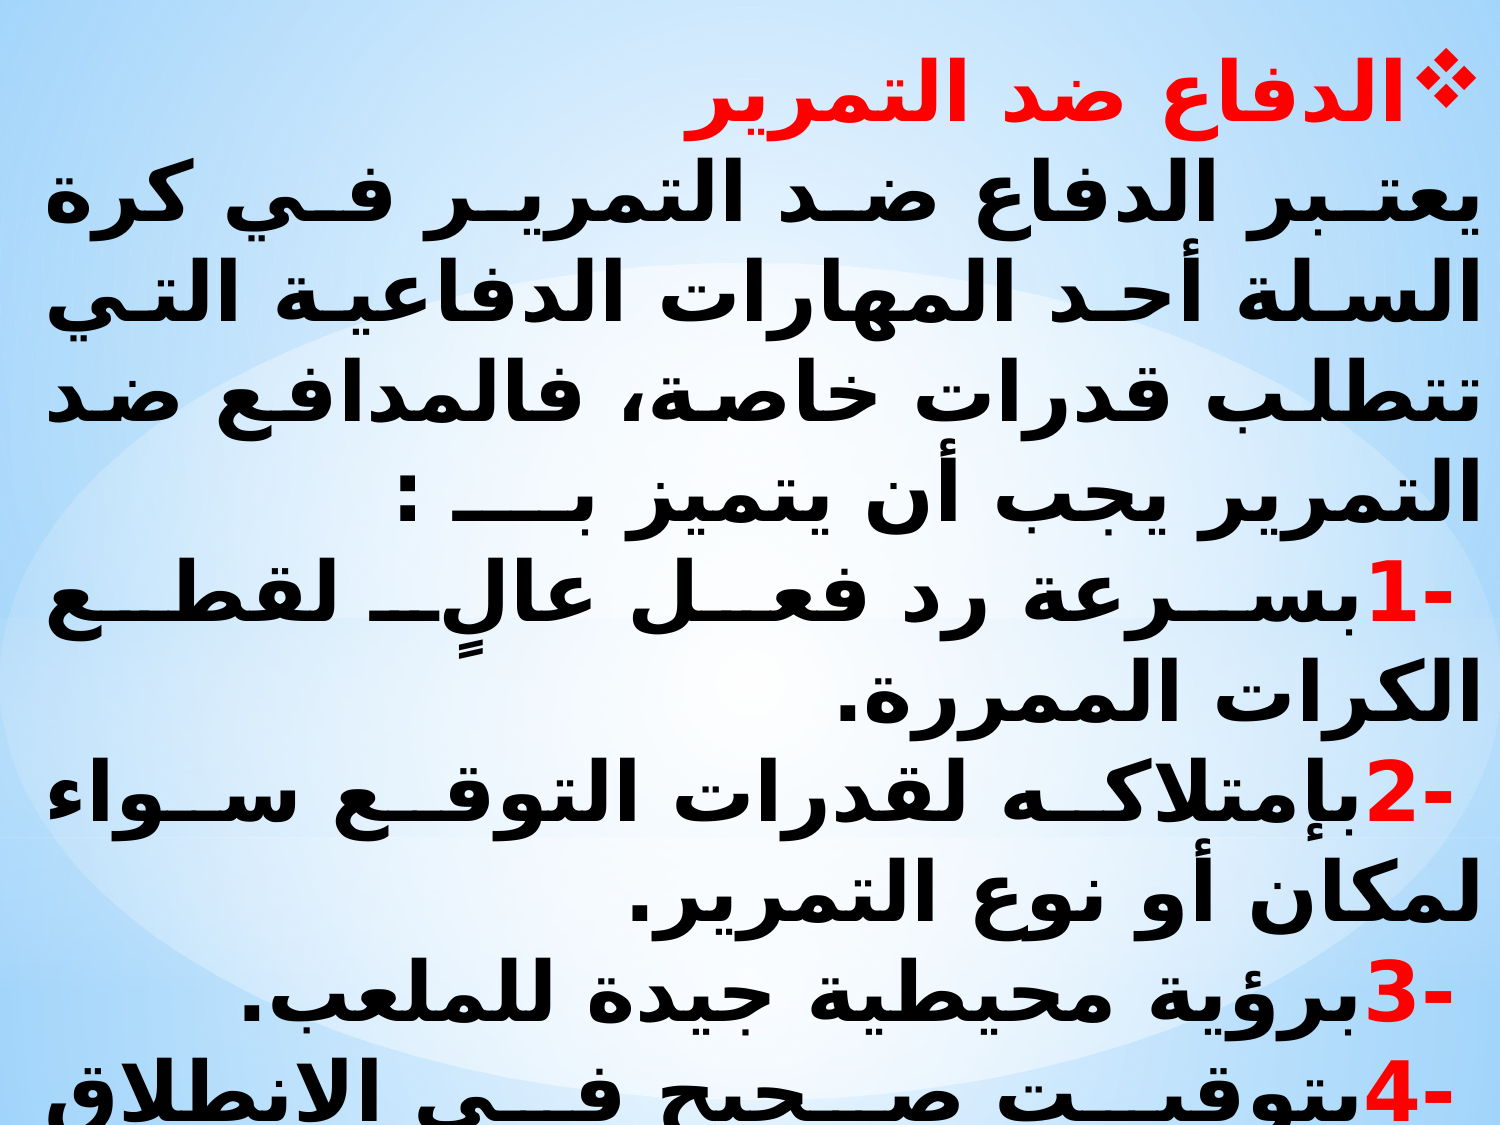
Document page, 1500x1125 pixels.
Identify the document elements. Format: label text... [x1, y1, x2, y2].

text_box الدفاع ضد التمرير يعتبر الدفاع ضد التمرير في كرة السلة أحد المهارات الدفاعية التي تتطلب قدرات خاصة، فالمدافع ضد التمرير يجب أن يتميز بــــ : -1بسرعة رد فعل عالٍ لقطع الكرات الممررة. -2بإمتلاكه لقدرات التوقع سواء لمكان أو نوع التمرير. -3برؤية محيطية جيدة للملعب. -4بتوقيت صحيح في الانطلاق لقطع الكرة الممررة. -5برفع يديه عاليا. [29, 30, 1500, 1125]
